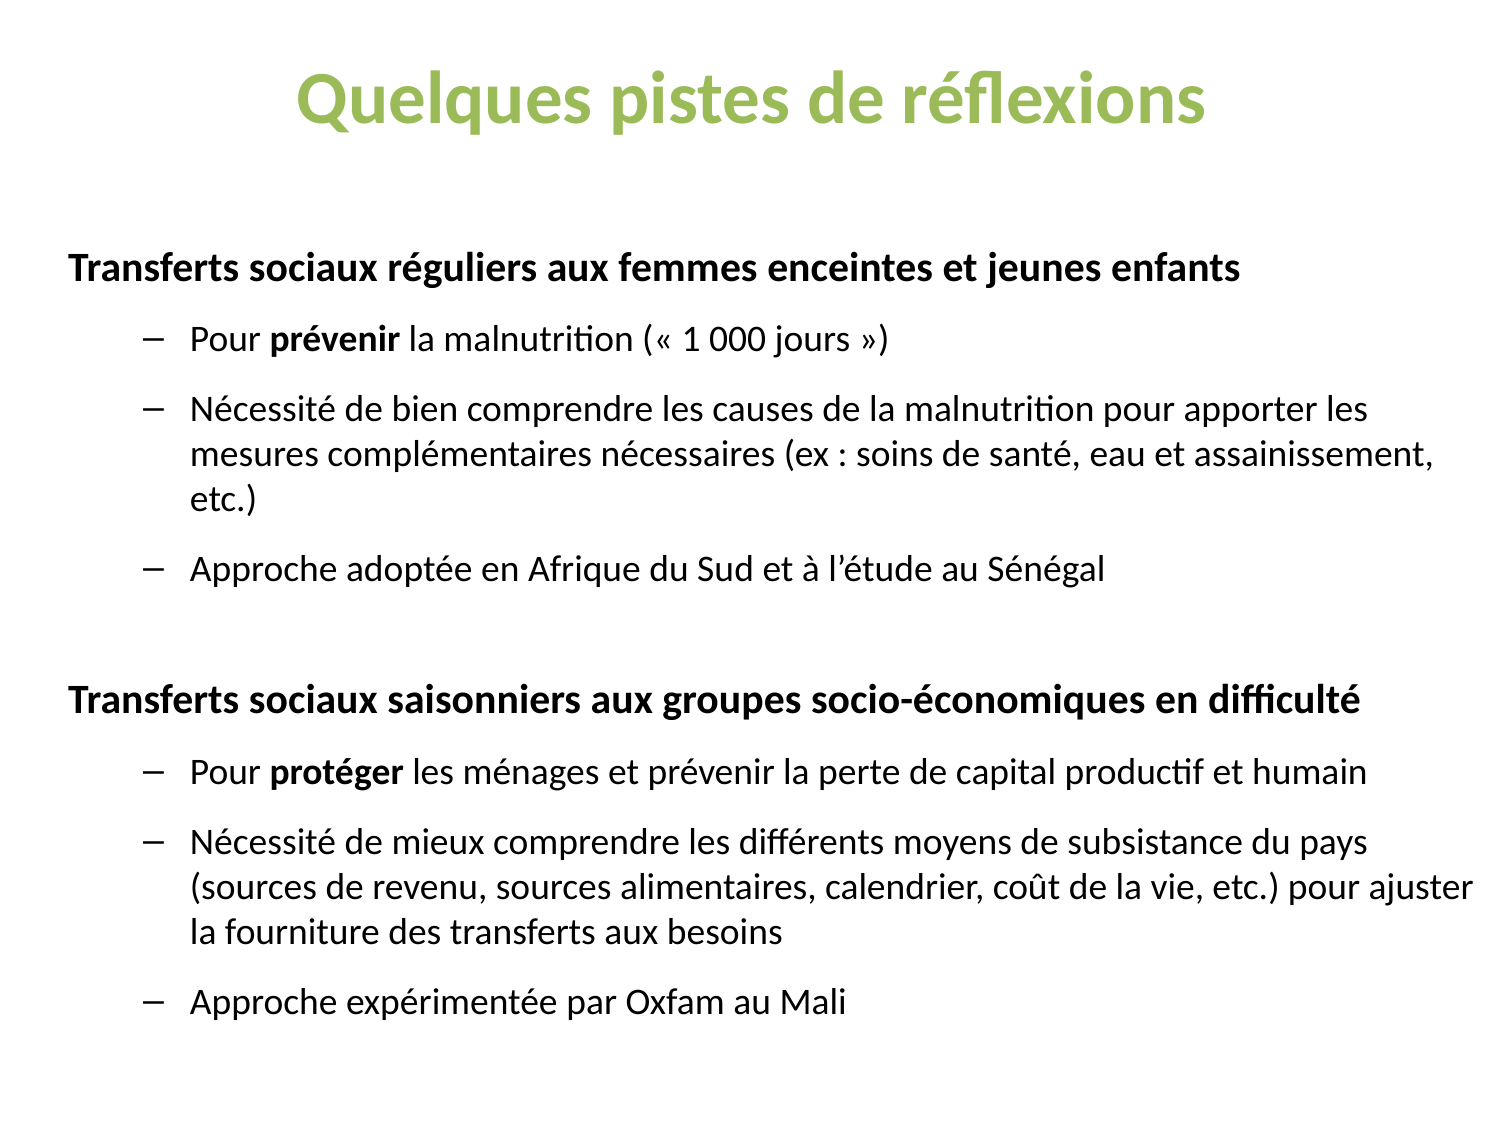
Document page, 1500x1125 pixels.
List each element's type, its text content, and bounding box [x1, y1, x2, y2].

title Quelques pistes de réflexions [76, 0, 1428, 188]
list Transferts sociaux réguliers aux femmes enceintes et jeunes enfants Pour prévenir la malnutrition (« 1 000 jours ») Nécessité de bien comprendre les causes de la malnutrition pour apporter les mesures complémentaires nécessaires (ex : soins de santé, eau et assainissement, etc.) Approche adoptée en Afrique du Sud et à l’étude au Sénégal Transferts sociaux saisonniers aux groupes socio-économiques en difficulté Pour protéger les ménages et prévenir la perte de capital productif et humain Nécessité de mieux comprendre les différents moyens de subsistance du pays (sources de revenu, sources alimentaires, calendrier, coût de la vie, etc.) pour ajuster la fourniture des transferts aux besoins Approche expérimentée par Oxfam au Mali [52, 231, 1500, 1006]
